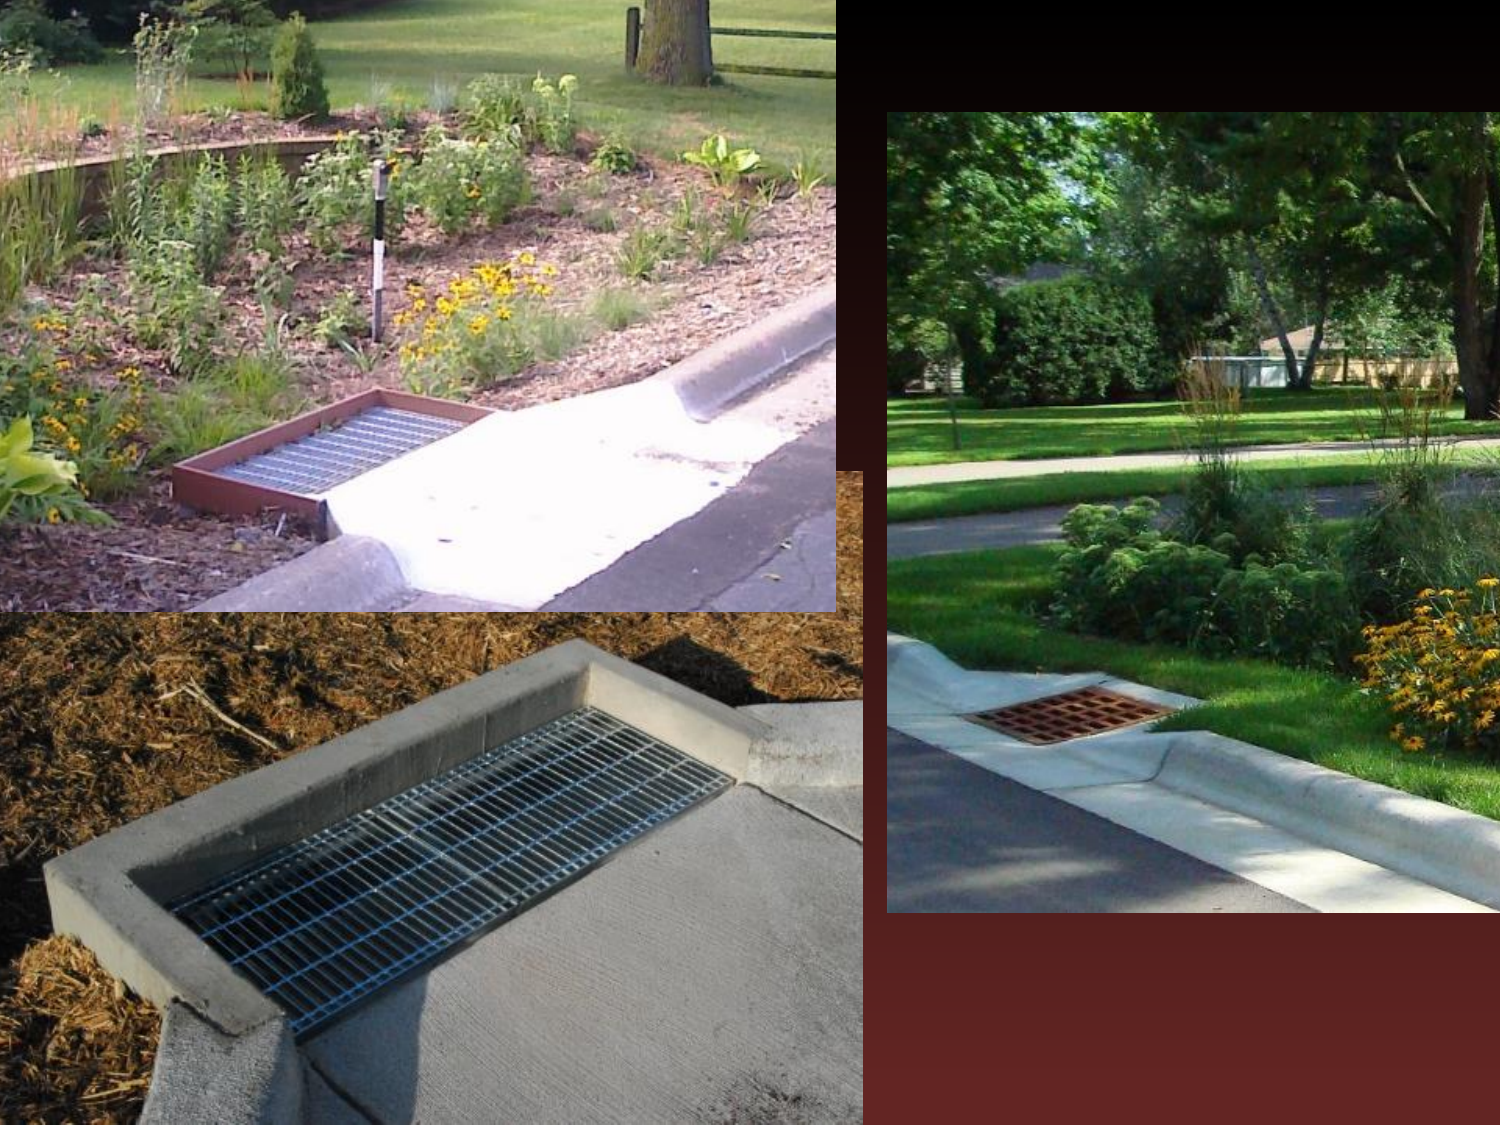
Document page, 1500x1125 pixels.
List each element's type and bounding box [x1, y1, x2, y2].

picture [0, 0, 863, 1125]
picture [887, 112, 1500, 913]
